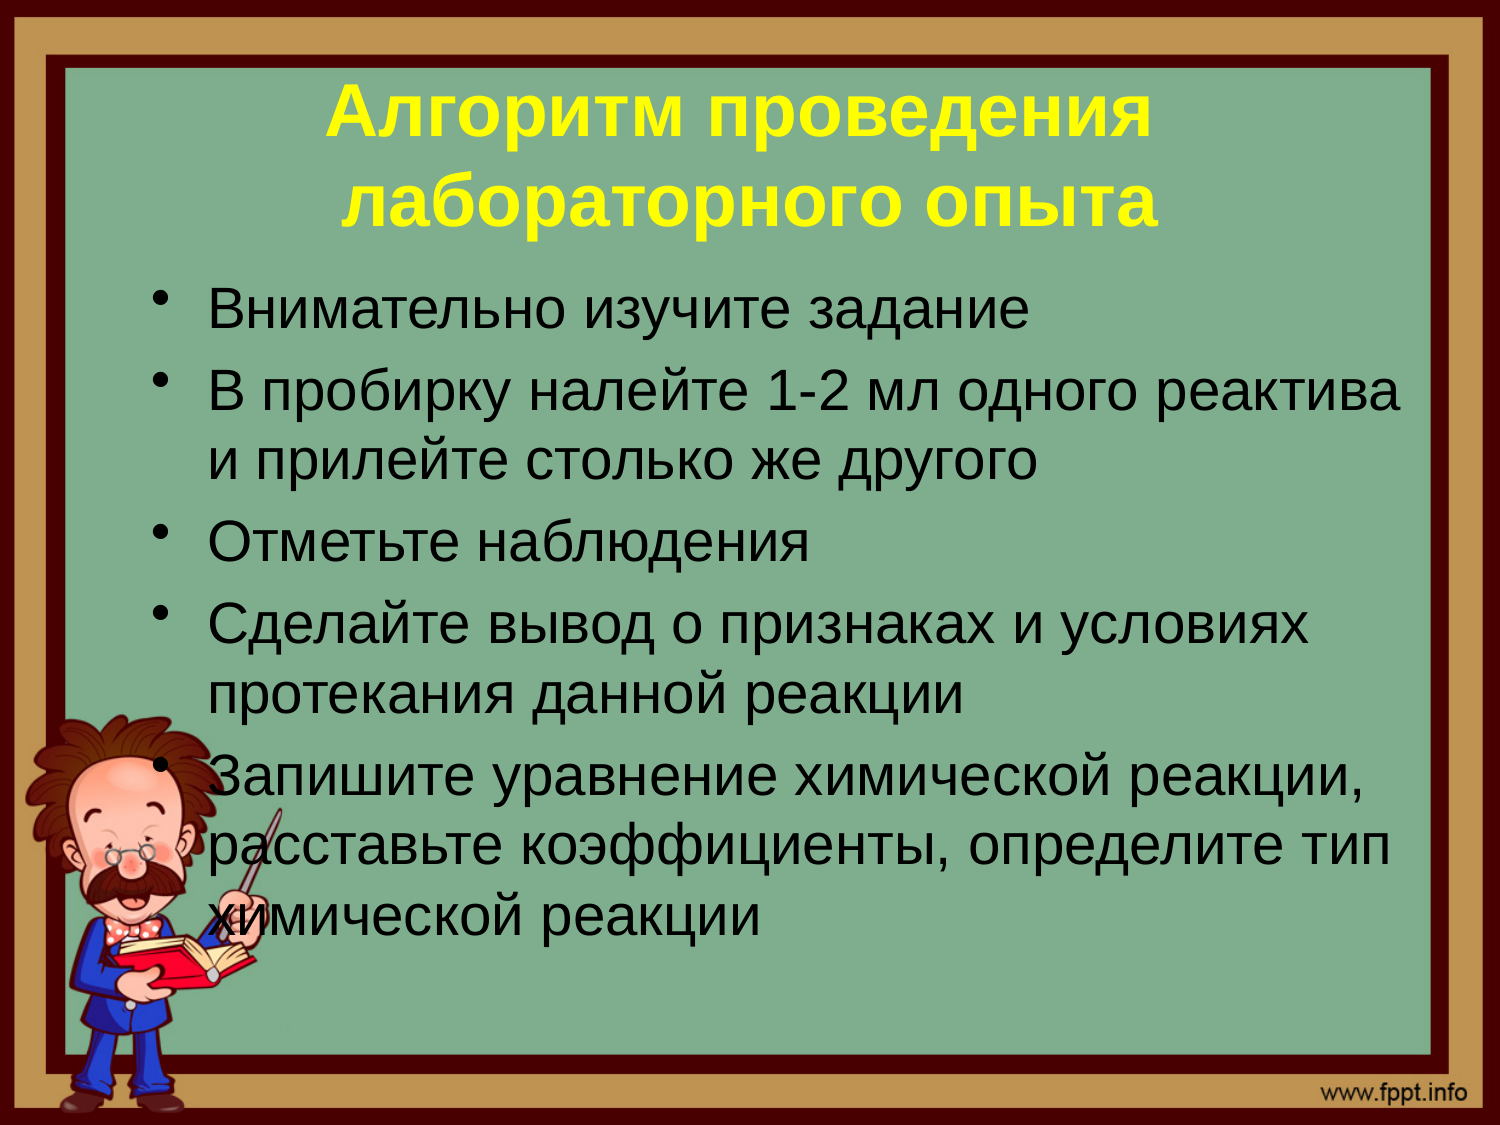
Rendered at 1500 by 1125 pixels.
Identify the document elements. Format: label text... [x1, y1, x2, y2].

picture [0, 0, 1500, 1125]
title Алгоритм проведения лабораторного опыта [74, 125, 1426, 268]
list Внимательно изучите задание В пробирку налейте 1-2 мл одного реактива и прилейте столько же другого Отметьте наблюдения Сделайте вывод о признаках и условиях протекания данной реакции Запишите уравнение химической реакции, расставьте коэффициенты, определите тип химической реакции [135, 262, 1426, 1006]
